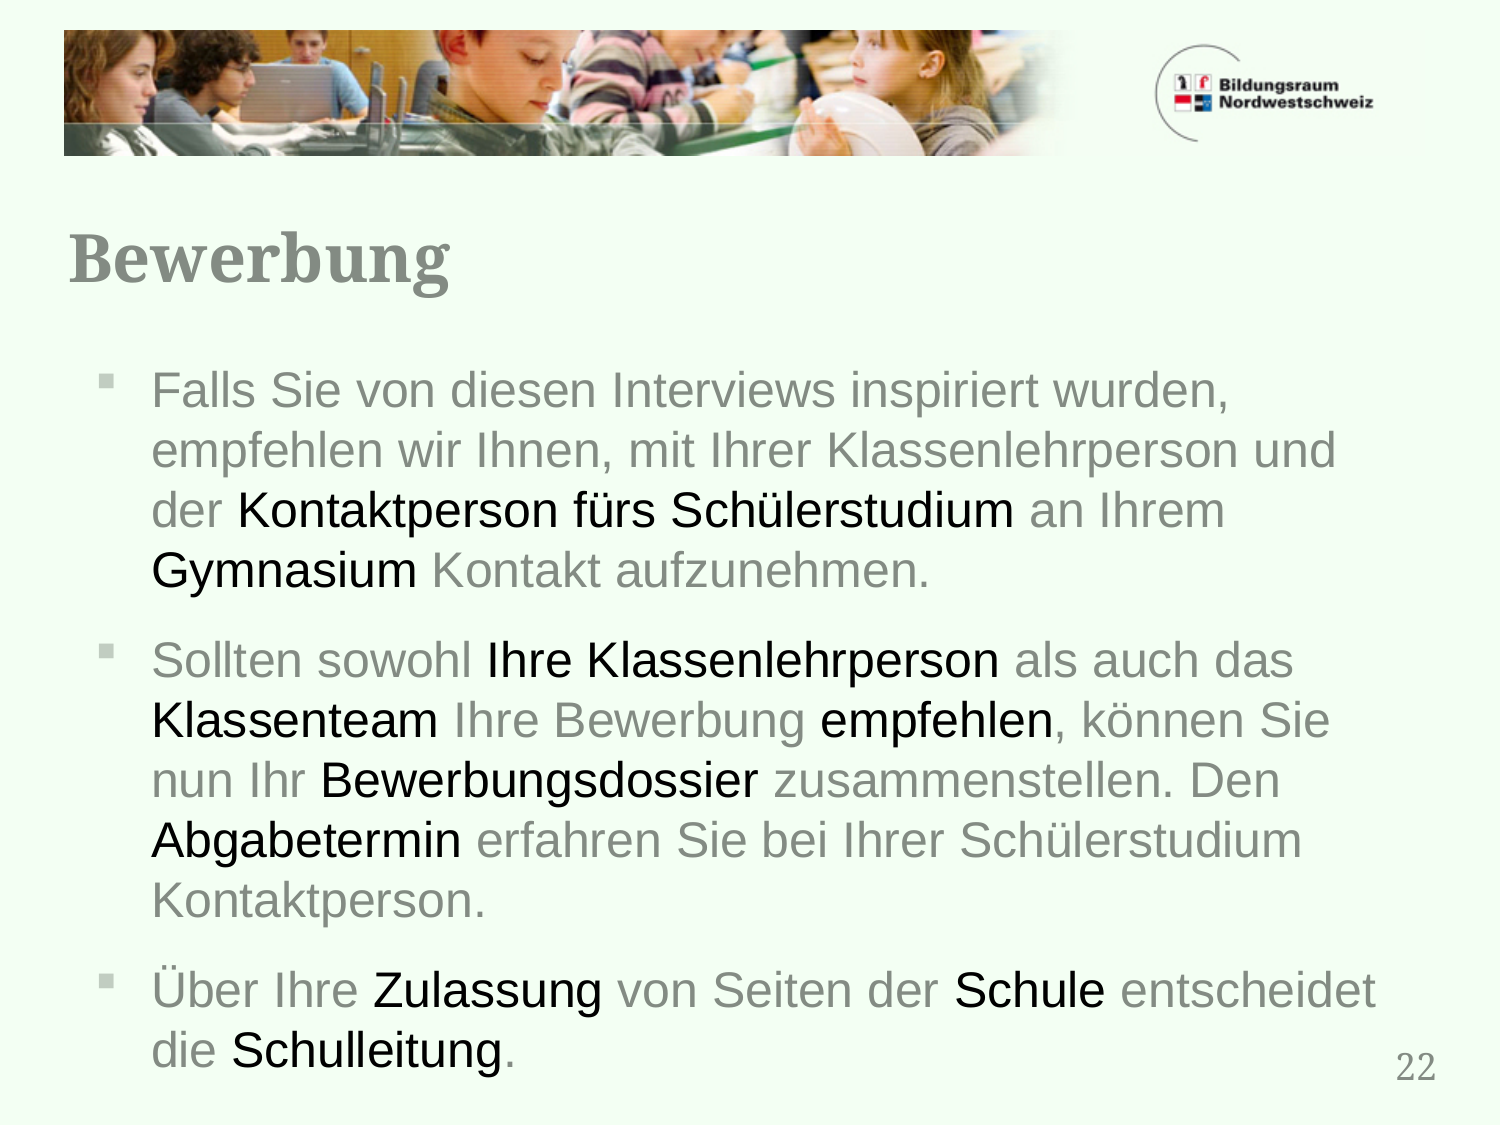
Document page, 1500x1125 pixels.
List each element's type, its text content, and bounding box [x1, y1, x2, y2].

slide_number 22 [1139, 1034, 1453, 1094]
picture [64, 30, 1425, 156]
list Falls Sie von diesen Interviews inspiriert wurden, empfehlen wir Ihnen, mit Ihrer Klassenlehrperson und der Kontaktperson fürs Schülerstudium an Ihrem Gymnasium Kontakt aufzunehmen. Sollten sowohl Ihre Klassenlehrperson als auch das Klassenteam Ihre Bewerbung empfehlen, können Sie nun Ihr Bewerbungsdossier zusammenstellen. Den Abgabetermin erfahren Sie bei Ihrer Schülerstudium Kontaktperson. Über Ihre Zulassung von Seiten der Schule entscheidet die Schulleitung. [64, 350, 1447, 1035]
title Bewerbung [53, 196, 1426, 315]
